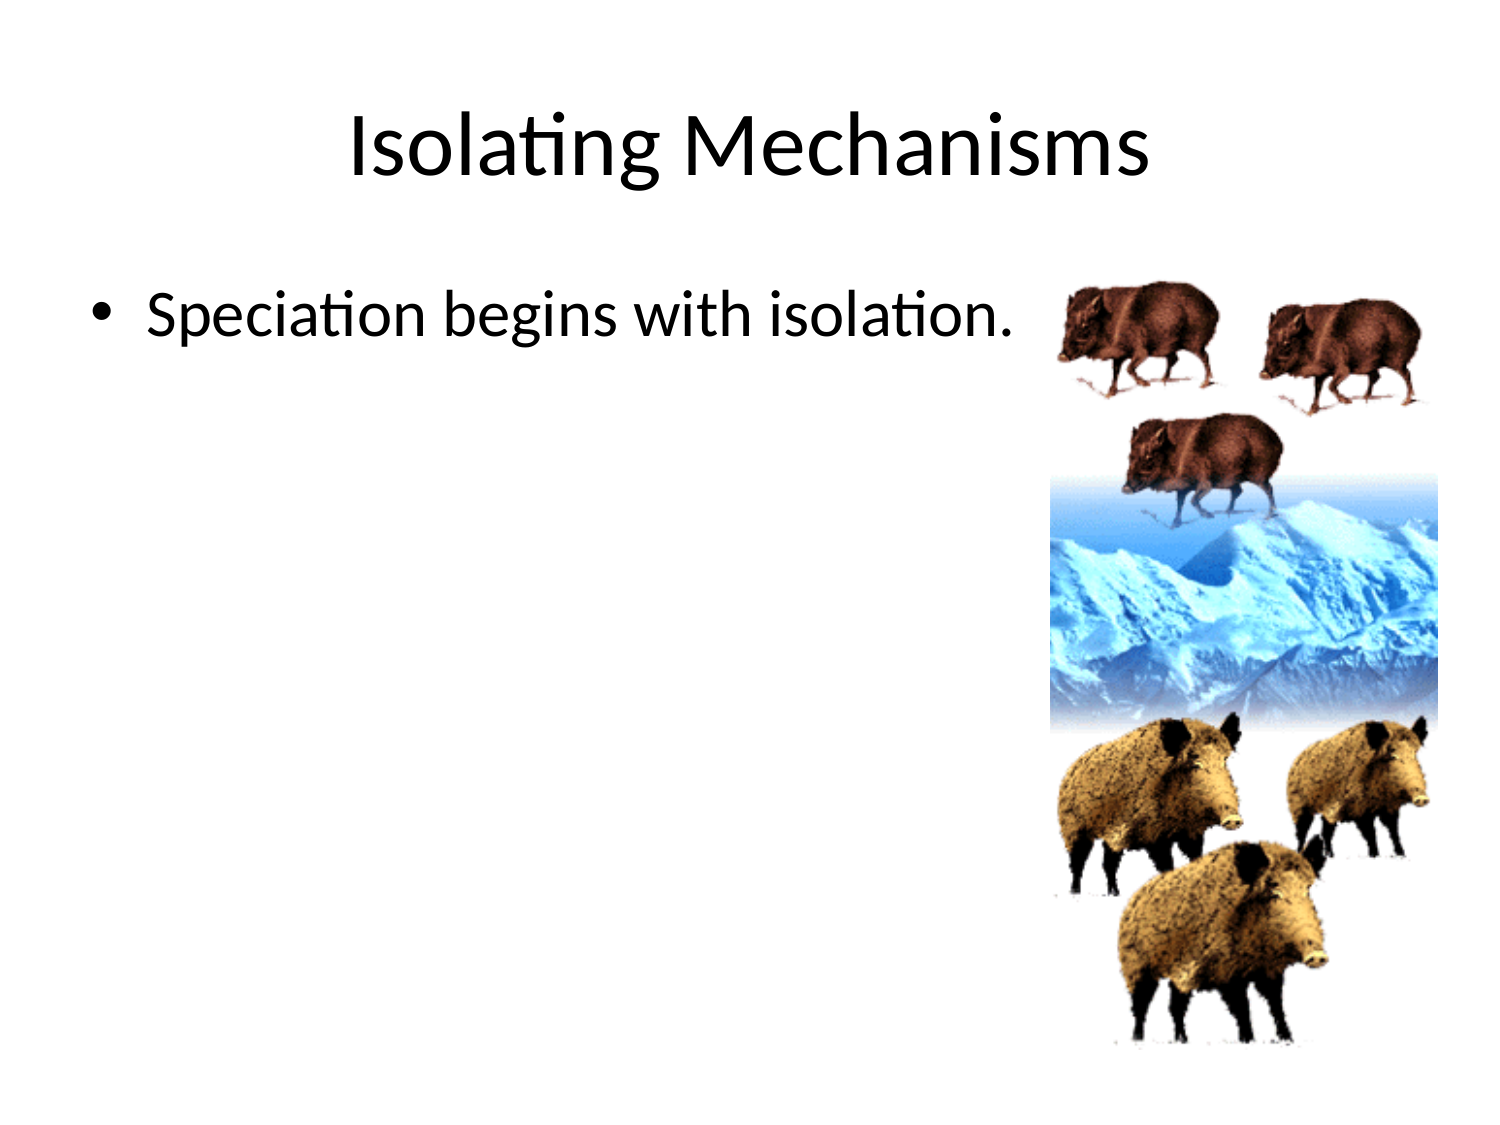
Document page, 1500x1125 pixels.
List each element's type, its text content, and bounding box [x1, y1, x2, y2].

picture [1049, 274, 1438, 1051]
title Isolating Mechanisms [75, 45, 1425, 233]
list Speciation begins with isolation. [75, 262, 1425, 1005]
